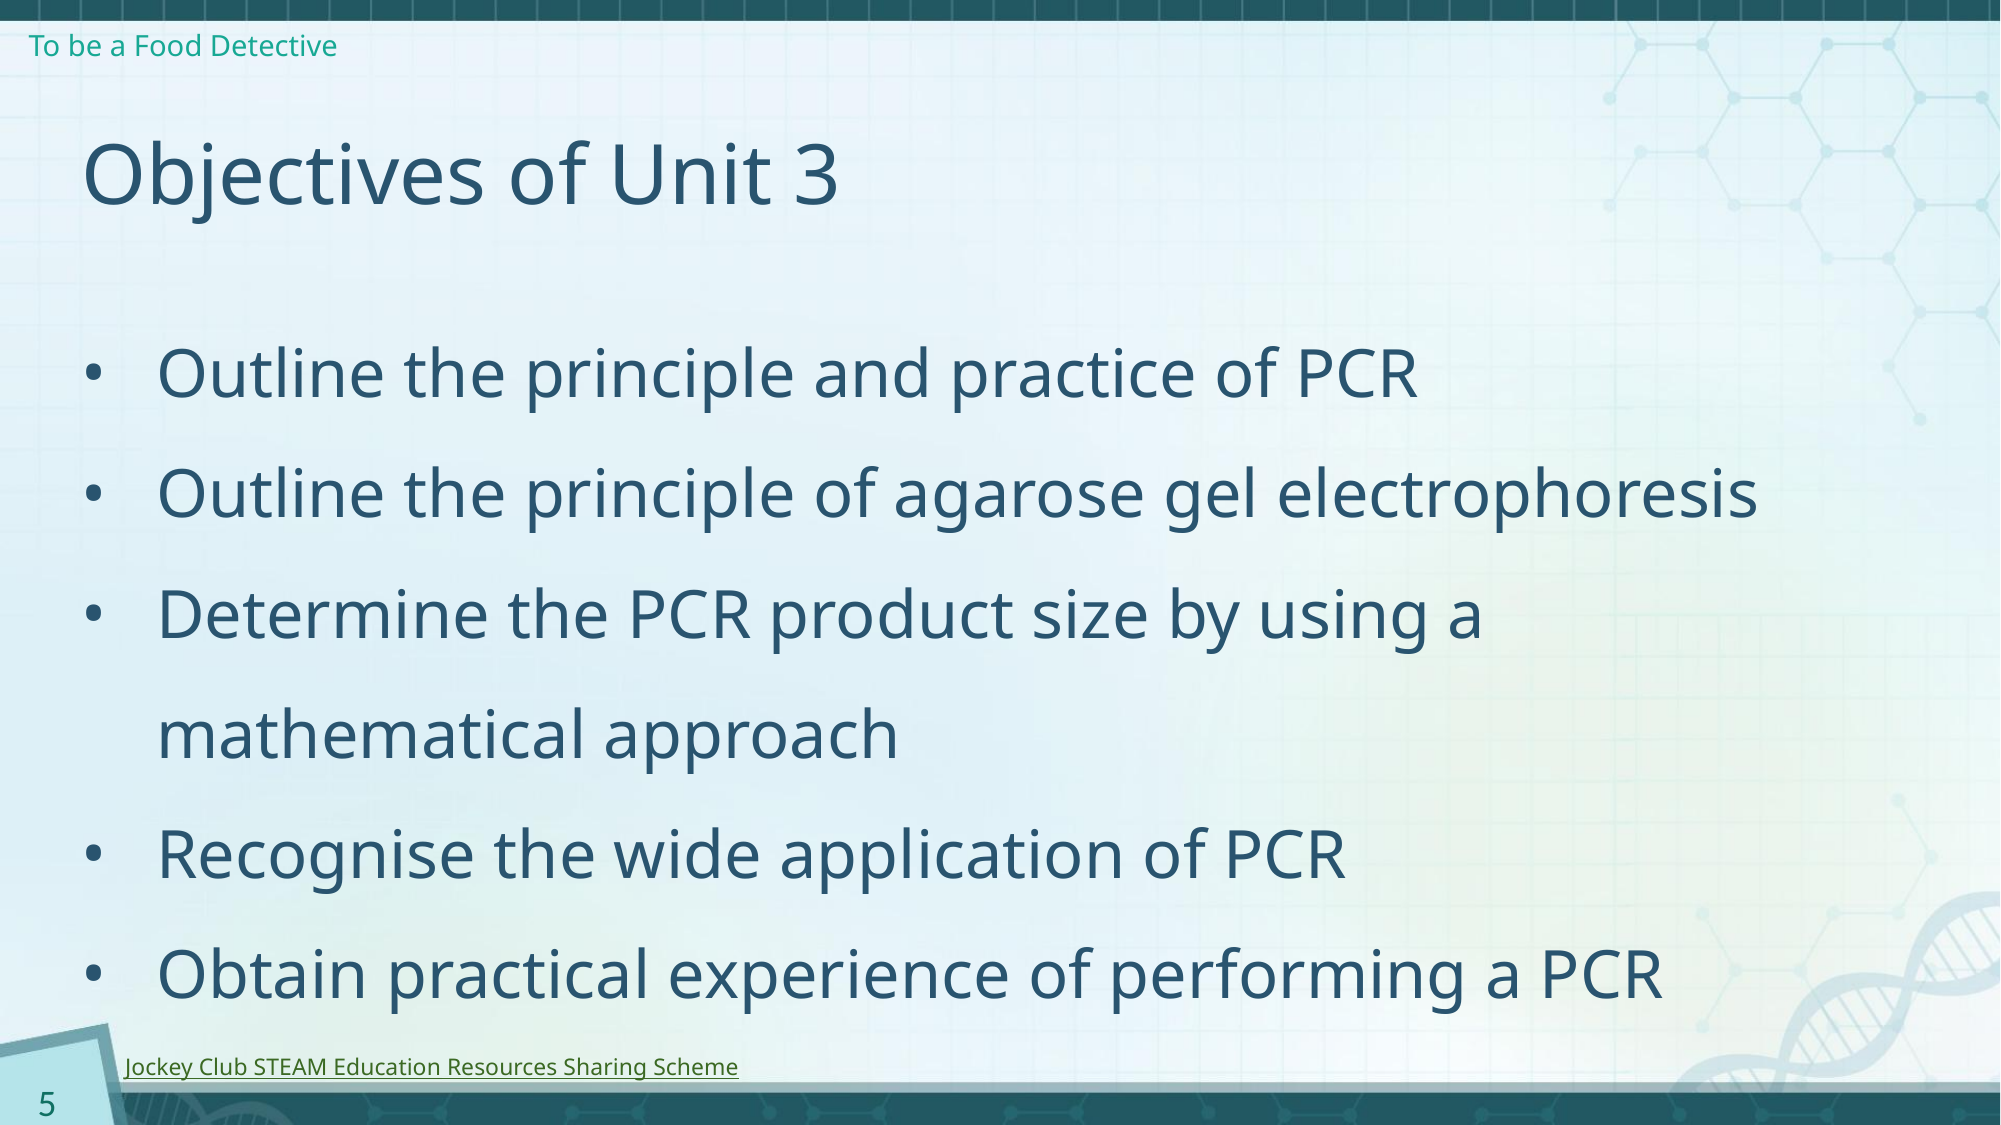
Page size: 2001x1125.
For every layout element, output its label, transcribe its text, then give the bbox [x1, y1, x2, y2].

slide_number 5 [0, 1071, 96, 1125]
picture [0, 0, 2001, 1125]
list Outline the principle and practice of PCR Outline the principle of agarose gel electrophoresis Determine the PCR product size by using a mathematical approach Recognise the wide application of PCR Obtain practical experience of performing a PCR [61, 281, 1862, 1040]
title Objectives of Unit 3 [61, 63, 1571, 279]
